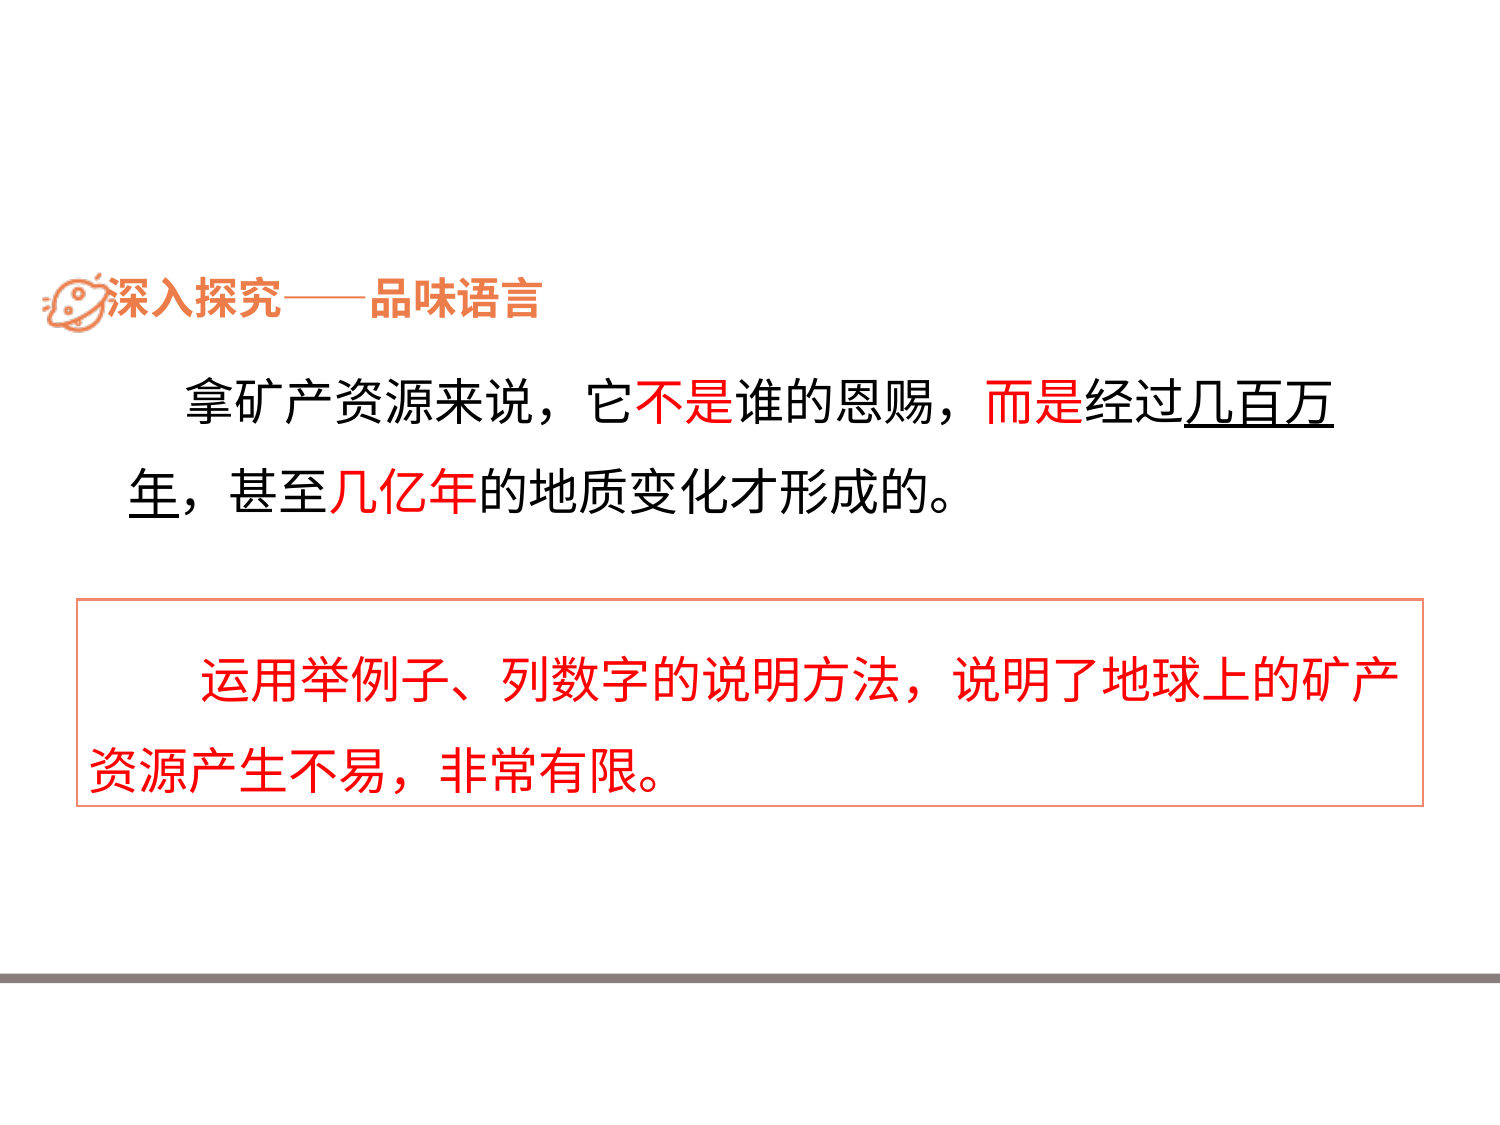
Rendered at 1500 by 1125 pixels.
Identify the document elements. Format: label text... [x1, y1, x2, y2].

text_box [0, 973, 1500, 984]
text_box 拿矿产资源来说，它不是谁的恩赐，而是经过几百万年，甚至几亿年的地质变化才形成的。 [117, 335, 1363, 527]
text_box 深入探究——品味语言 [119, 271, 1354, 335]
picture [37, 262, 119, 344]
text_box 运用举例子、列数字的说明方法，说明了地球上的矿产资源产生不易，非常有限。 [76, 598, 1424, 807]
